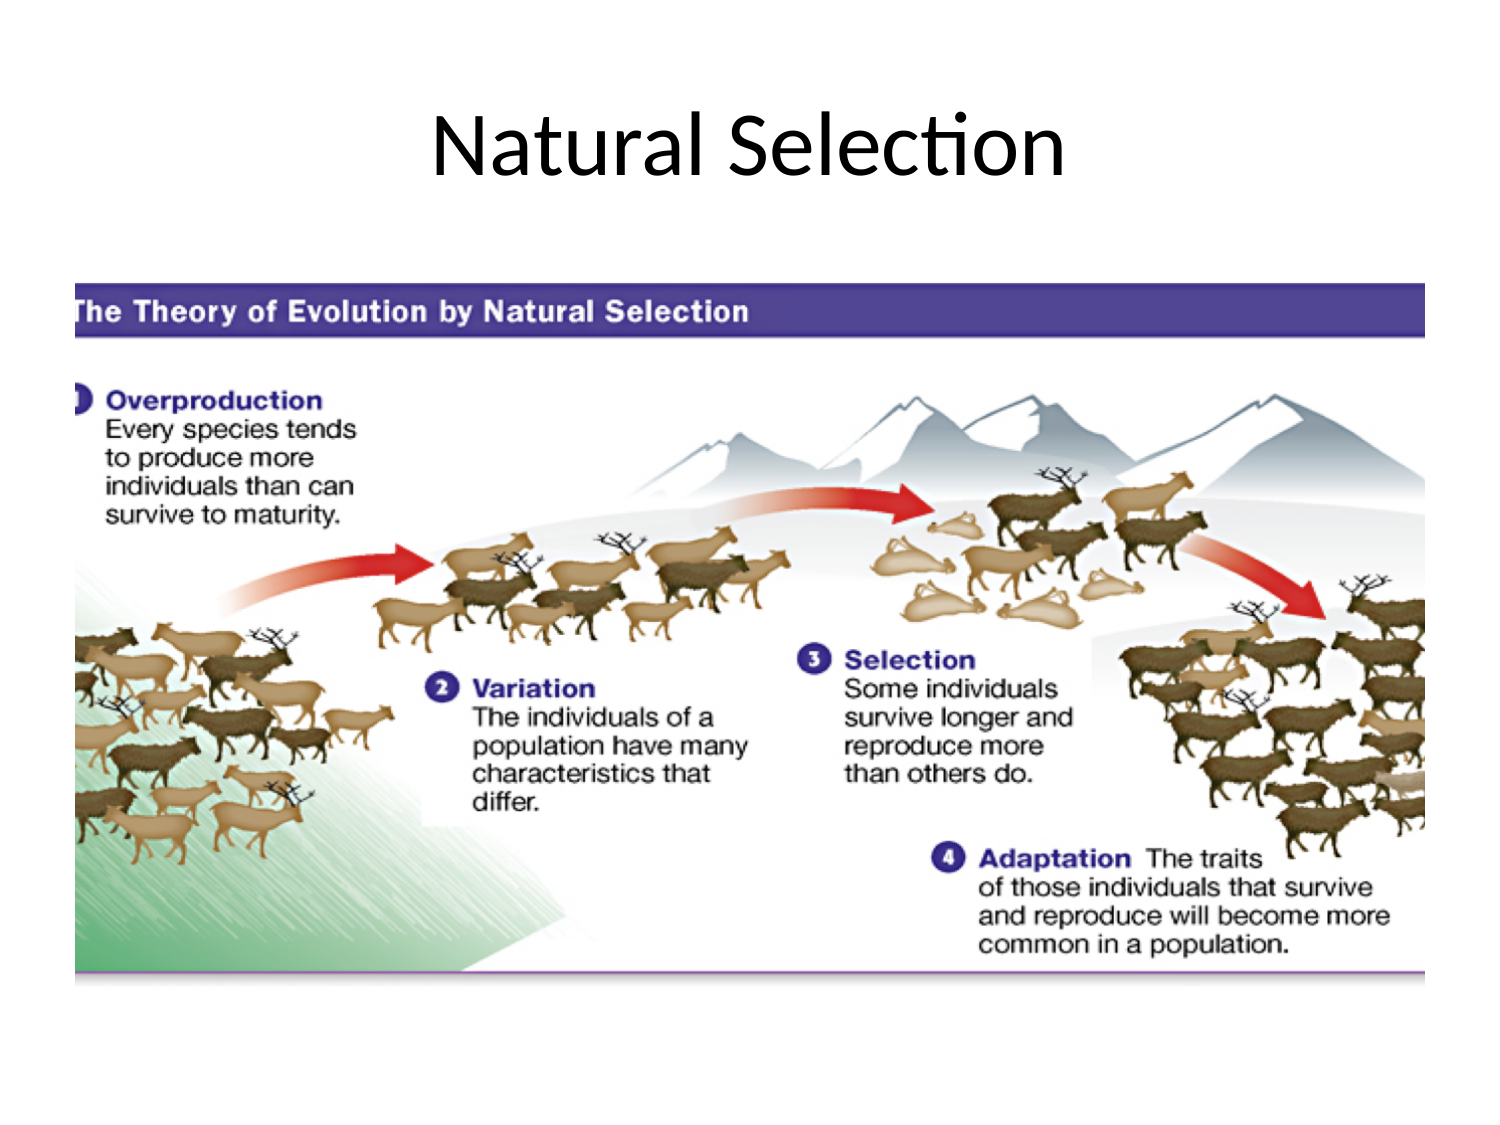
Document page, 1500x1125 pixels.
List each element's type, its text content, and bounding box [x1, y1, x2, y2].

title Natural Selection [75, 45, 1425, 233]
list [74, 262, 1426, 1006]
